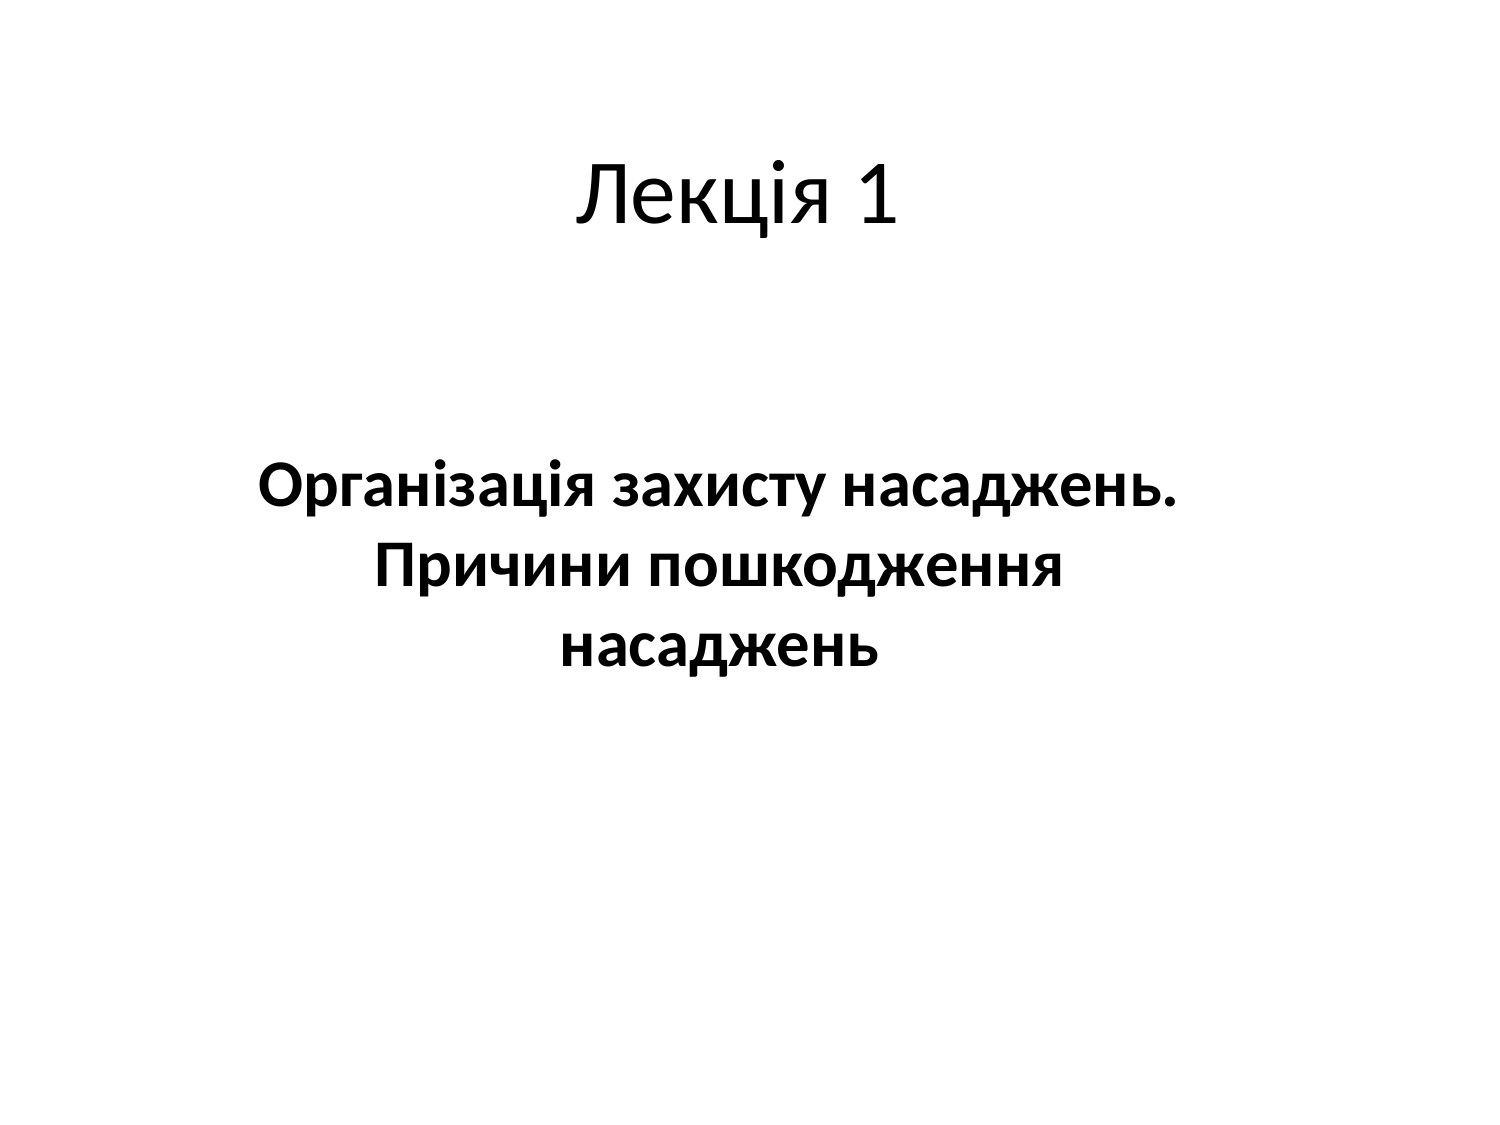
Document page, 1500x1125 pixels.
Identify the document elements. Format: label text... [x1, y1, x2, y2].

title Лекція 1 [100, 66, 1376, 308]
subtitle Організація захисту насаджень. Причини пошкодження насаджень [194, 432, 1245, 721]
